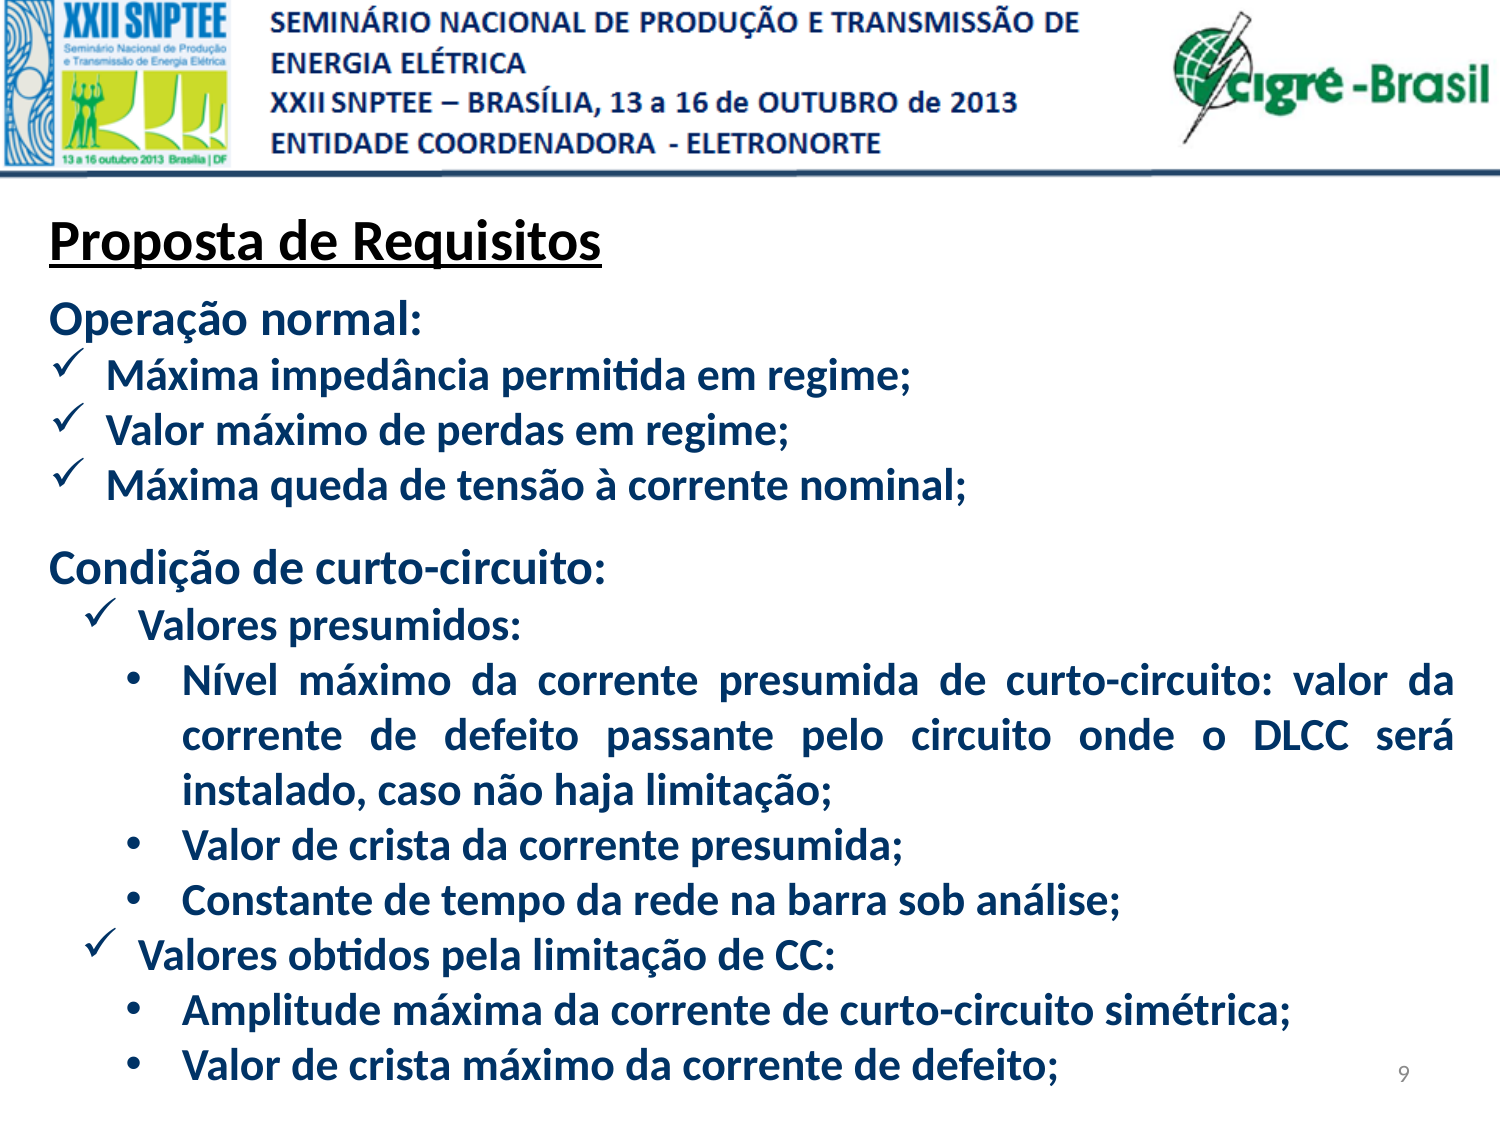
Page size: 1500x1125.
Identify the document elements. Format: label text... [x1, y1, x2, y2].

slide_number 9 [1074, 1042, 1425, 1103]
picture [0, 0, 1500, 182]
text_box Proposta de Requisitos [34, 195, 1405, 277]
text_box Operação normal: Máxima impedância permitida em regime; Valor máximo de perdas em regime; Máxima queda de tensão à corrente nominal; Condição de curto-circuito: Valores presumidos: Nível máximo da corrente presumida de curto-circuito: valor da corrente de defeito passante pelo circuito onde o DLCC será instalado, caso não haja limitação; Valor de crista da corrente presumida; Constante de tempo da rede na barra sob análise; Valores obtidos pela limitação de CC: Amplitude máxima da corrente de curto-circuito simétrica; Valor de crista máximo da corrente de defeito; [34, 277, 1471, 1098]
